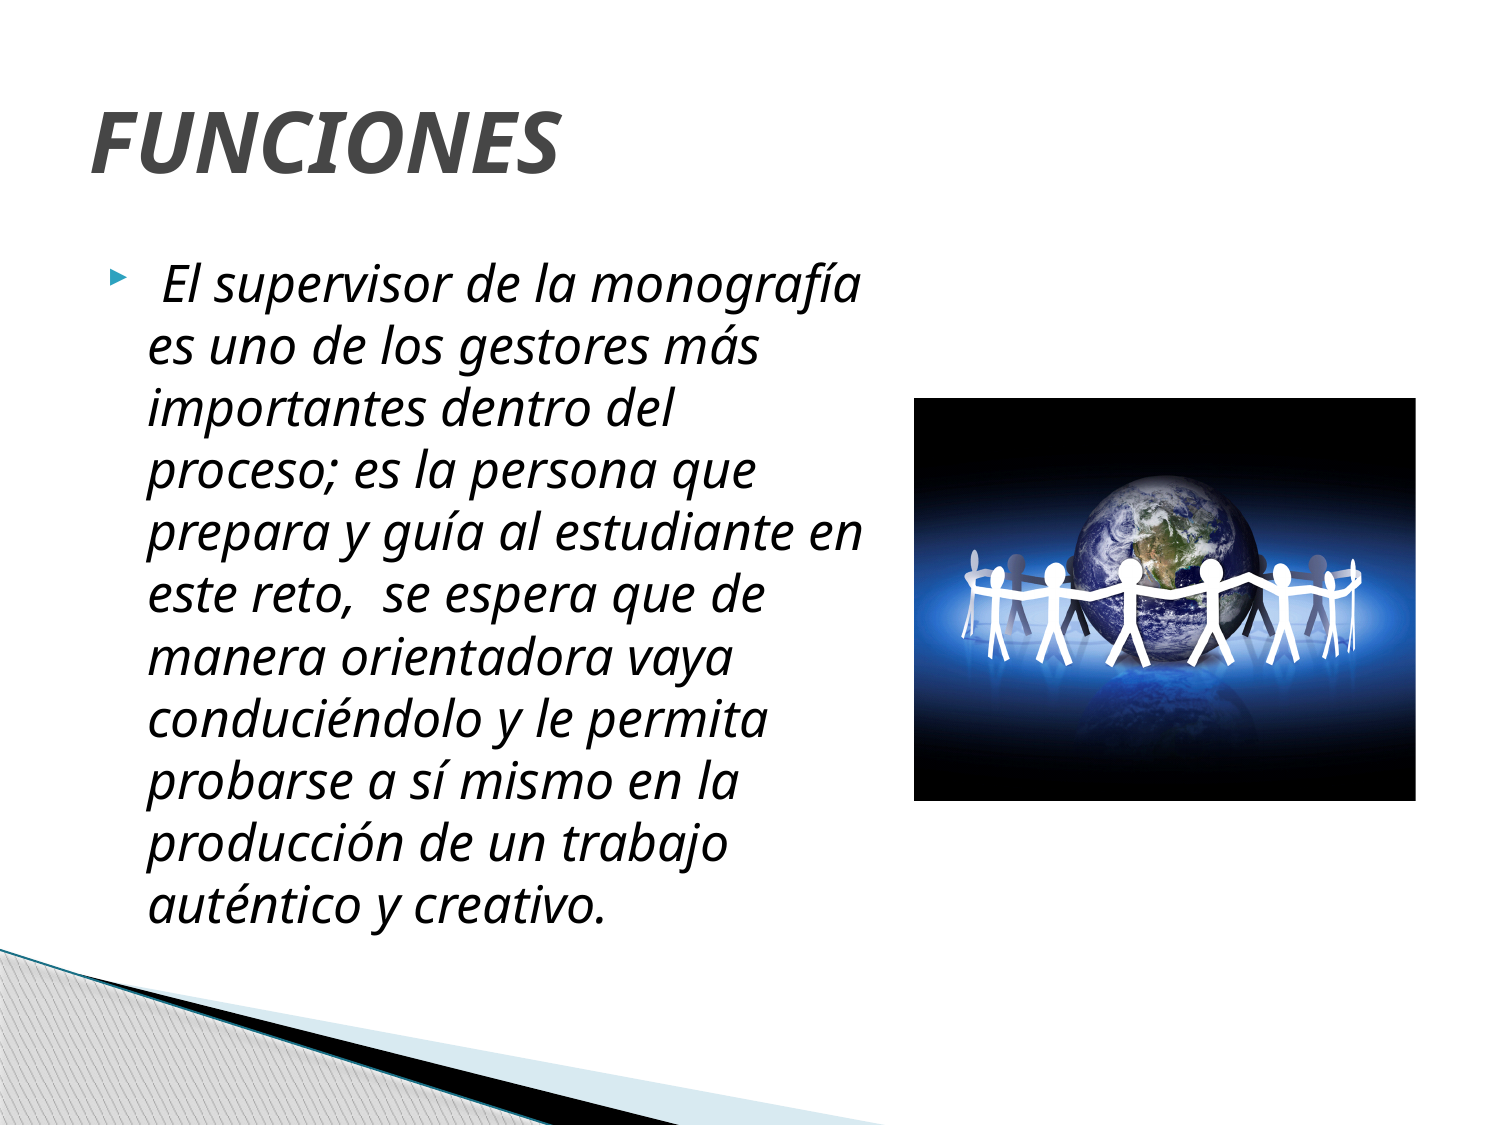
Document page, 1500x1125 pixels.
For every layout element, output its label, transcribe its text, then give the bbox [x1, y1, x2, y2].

picture [913, 398, 1416, 801]
title FUNCIONES [75, 45, 1425, 233]
list El supervisor de la monografía es uno de los gestores más importantes dentro del proceso; es la persona que prepara y guía al estudiante en este reto, se espera que de manera orientadora vaya conduciéndolo y le permita probarse a sí mismo en la producción de un trabajo auténtico y creativo. [75, 243, 891, 986]
